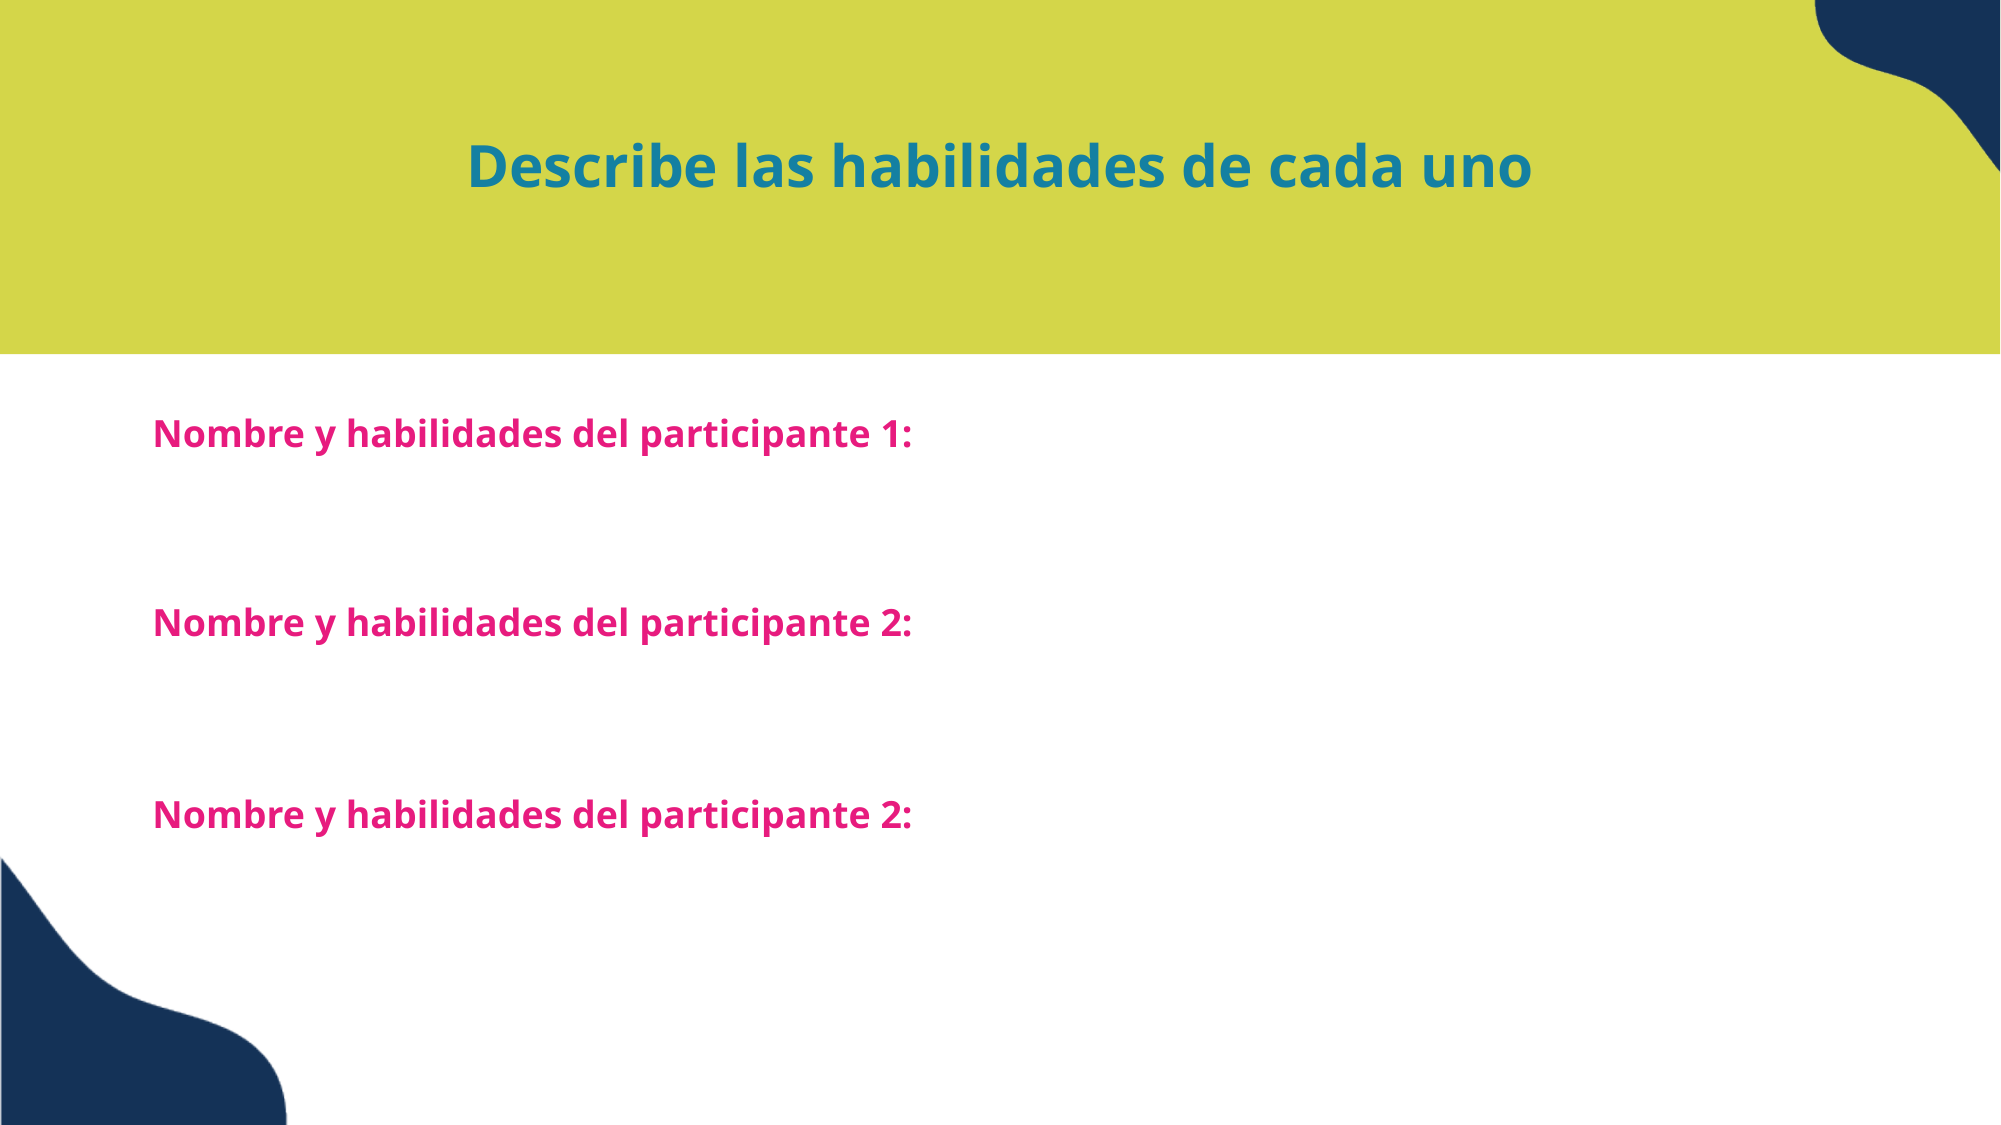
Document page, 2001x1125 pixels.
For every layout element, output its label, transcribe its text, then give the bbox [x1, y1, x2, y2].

list Nombre y habilidades del participante 2: [137, 596, 1863, 641]
picture [0, 854, 290, 1125]
list Nombre y habilidades del participante 2: [137, 788, 1863, 833]
title Describe las habilidades de cada uno [137, 59, 1863, 278]
list Nombre y habilidades del participante 1: [137, 408, 1331, 453]
picture [1813, 0, 2001, 177]
